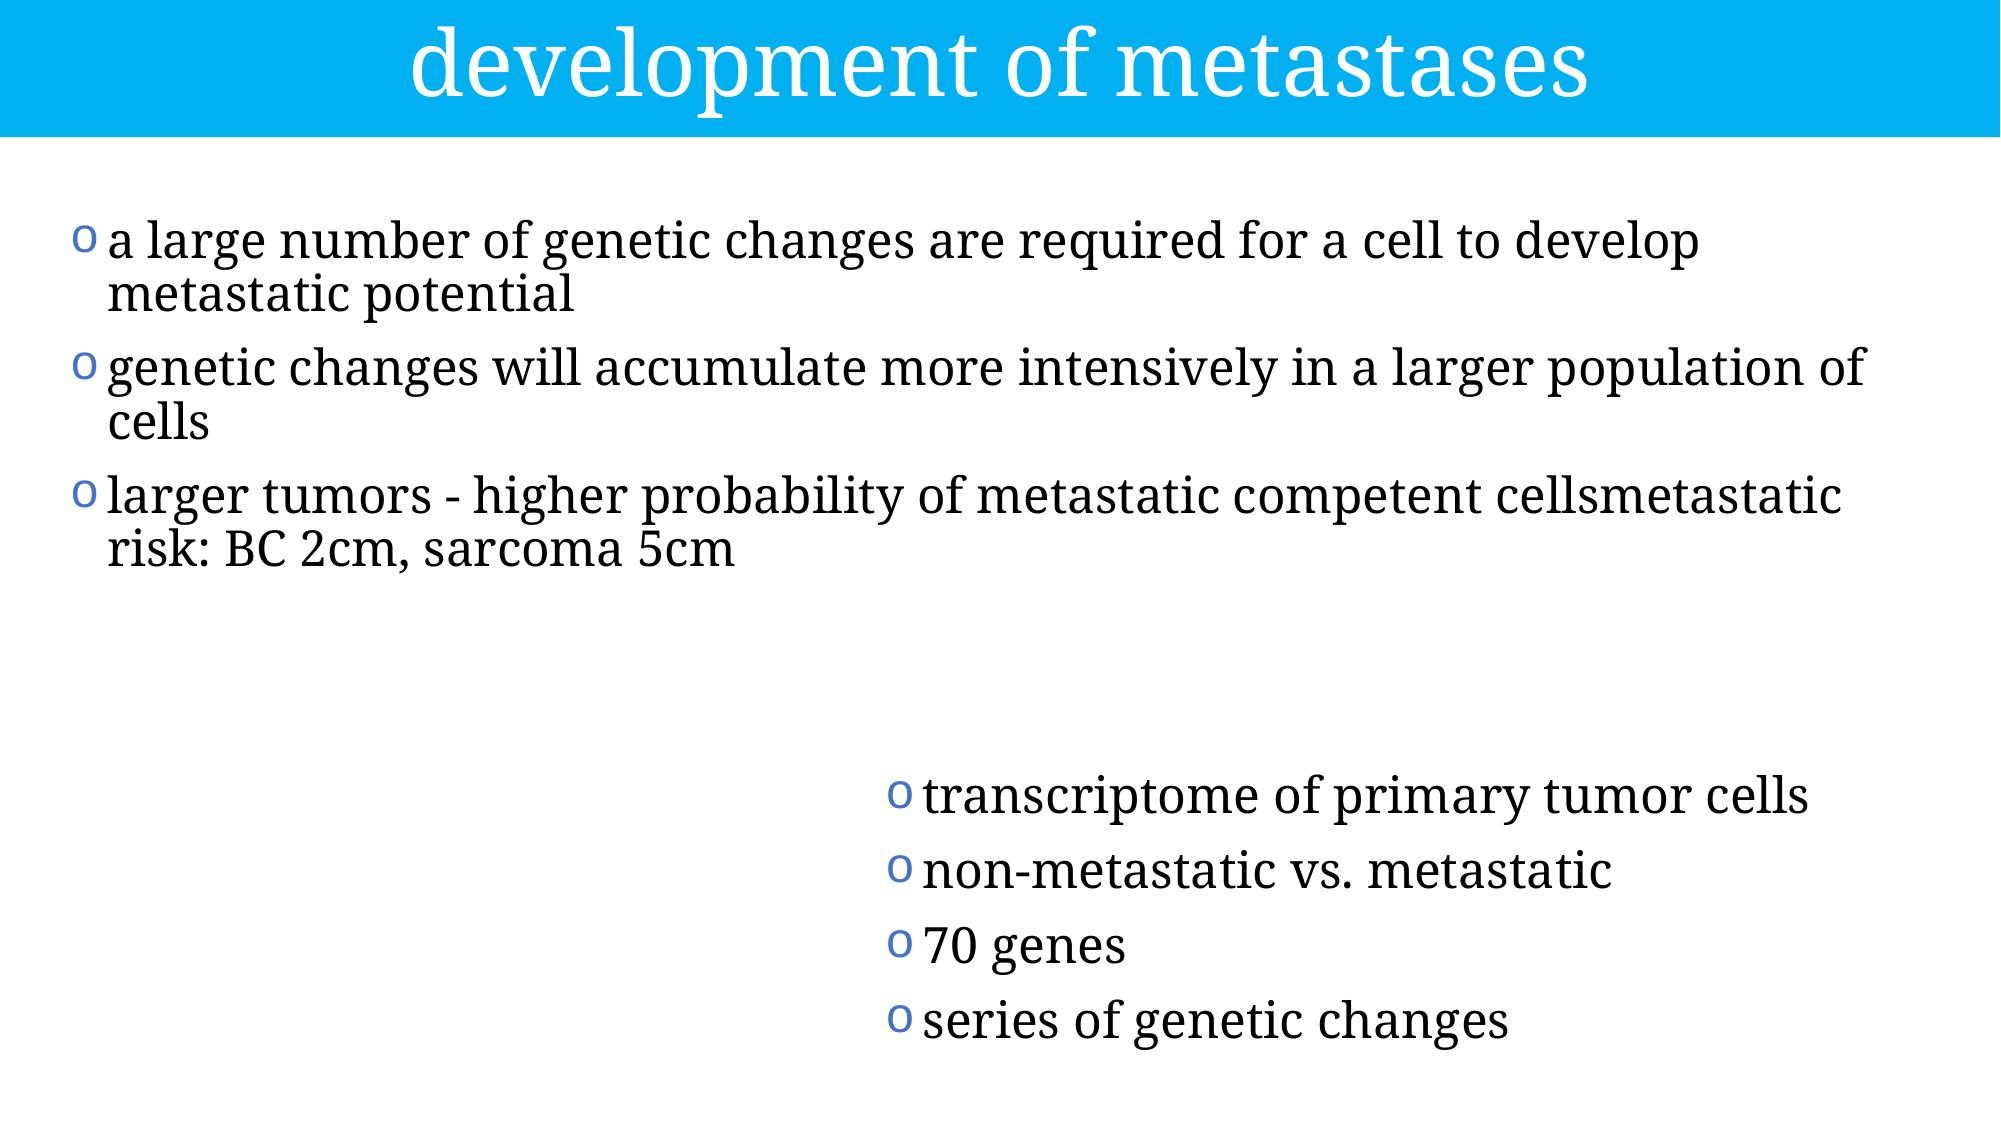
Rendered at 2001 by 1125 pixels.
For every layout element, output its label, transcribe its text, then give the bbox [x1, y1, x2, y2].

text_box a large number of genetic changes are required for a cell to develop metastatic potential genetic changes will accumulate more intensively in a larger population of cells larger tumors - higher probability of metastatic competent cellsmetastatic risk: BC 2cm, sarcoma 5cm [54, 208, 1945, 587]
text_box development of metastases [0, 0, 2000, 138]
list transcriptome of primary tumor cells non-metastatic vs. metastatic 70 genes series of genetic changes [870, 763, 1969, 1086]
